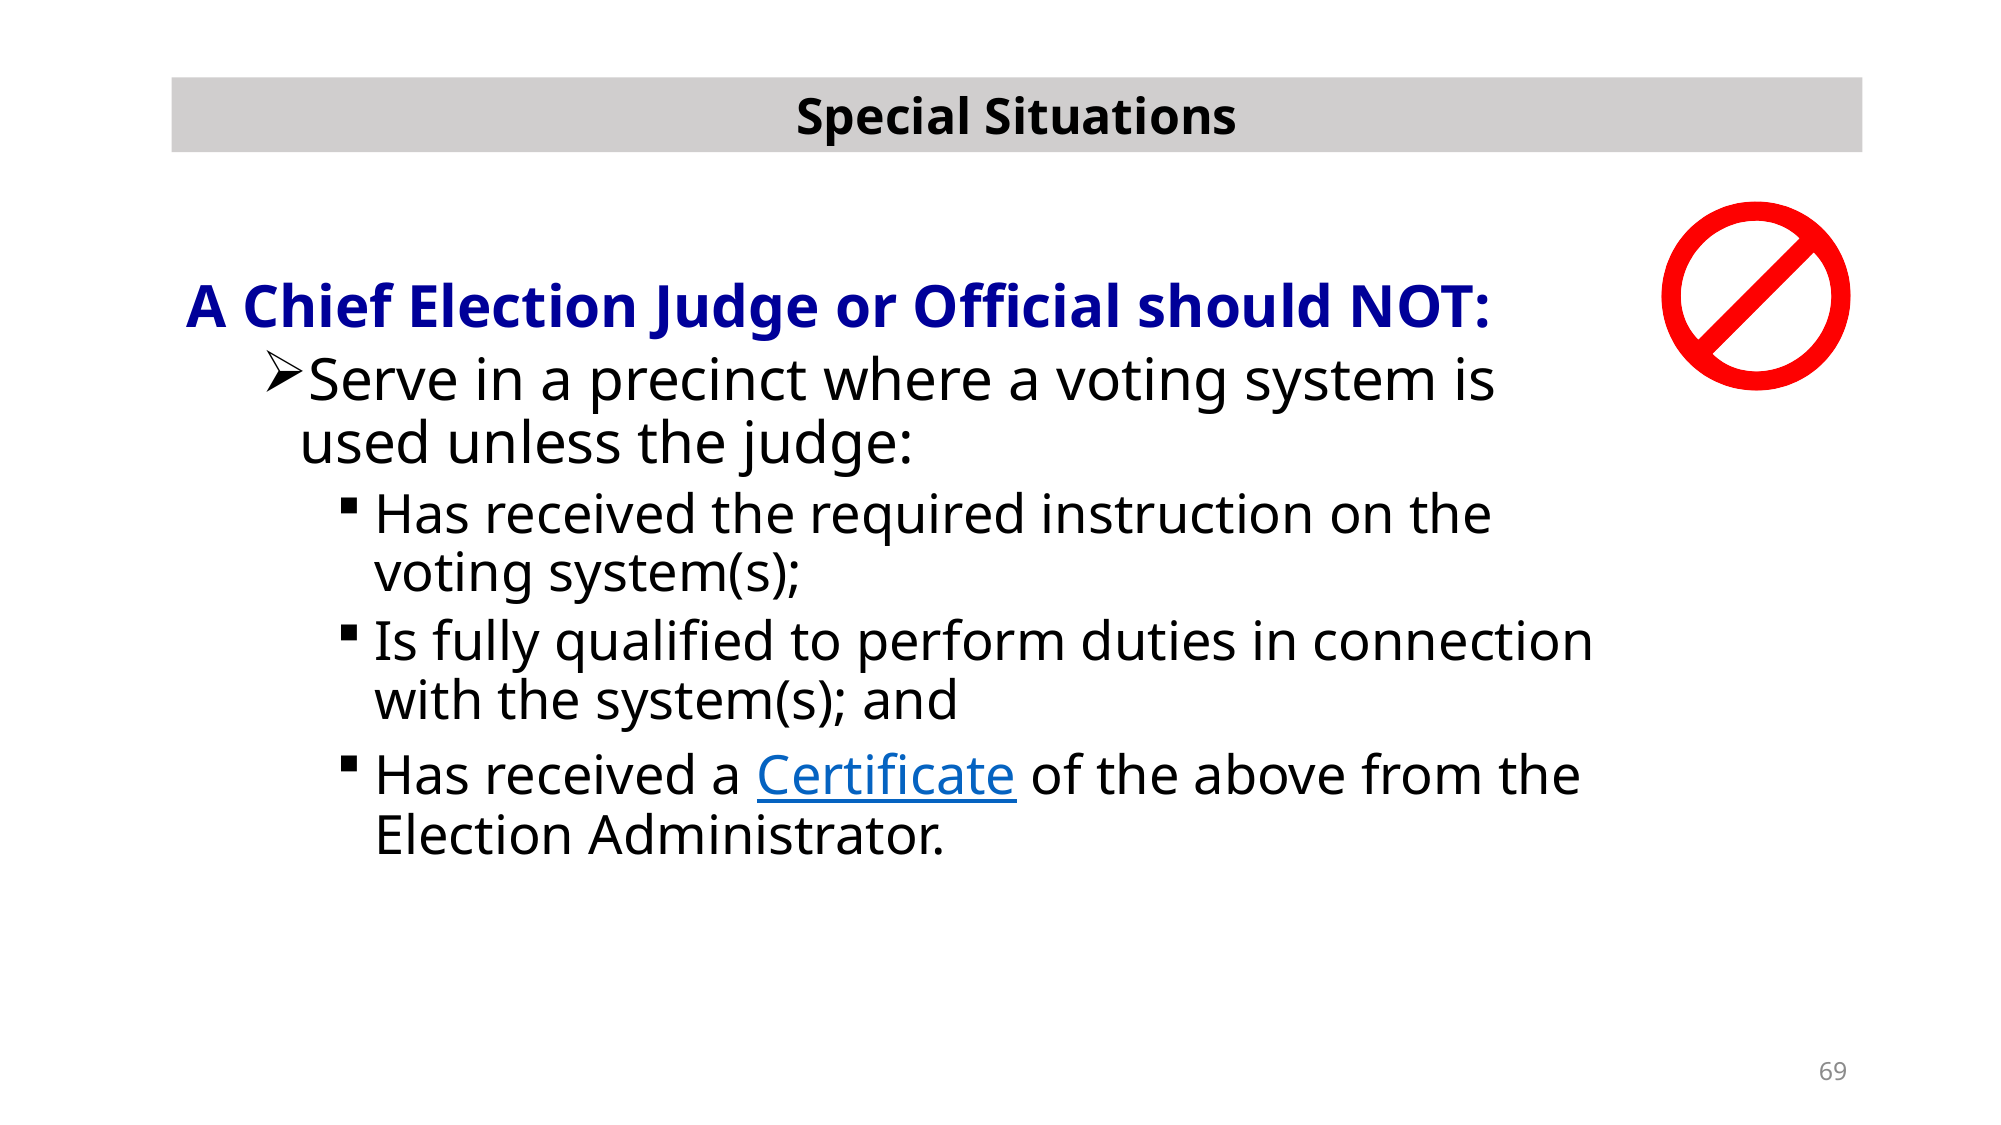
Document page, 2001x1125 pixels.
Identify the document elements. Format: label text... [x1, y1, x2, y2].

text_box Special Situations [171, 77, 1863, 153]
slide_number 69 [1412, 1042, 1863, 1103]
list A Chief Election Judge or Official should NOT: Serve in a precinct where a voting system is used unless the judge: Has received the required instruction on the voting system(s); Is fully qualified to perform duties in connection with the system(s); and Has received a Certificate of the above from the Election Administrator. [171, 269, 1619, 953]
picture [1649, 189, 1863, 403]
